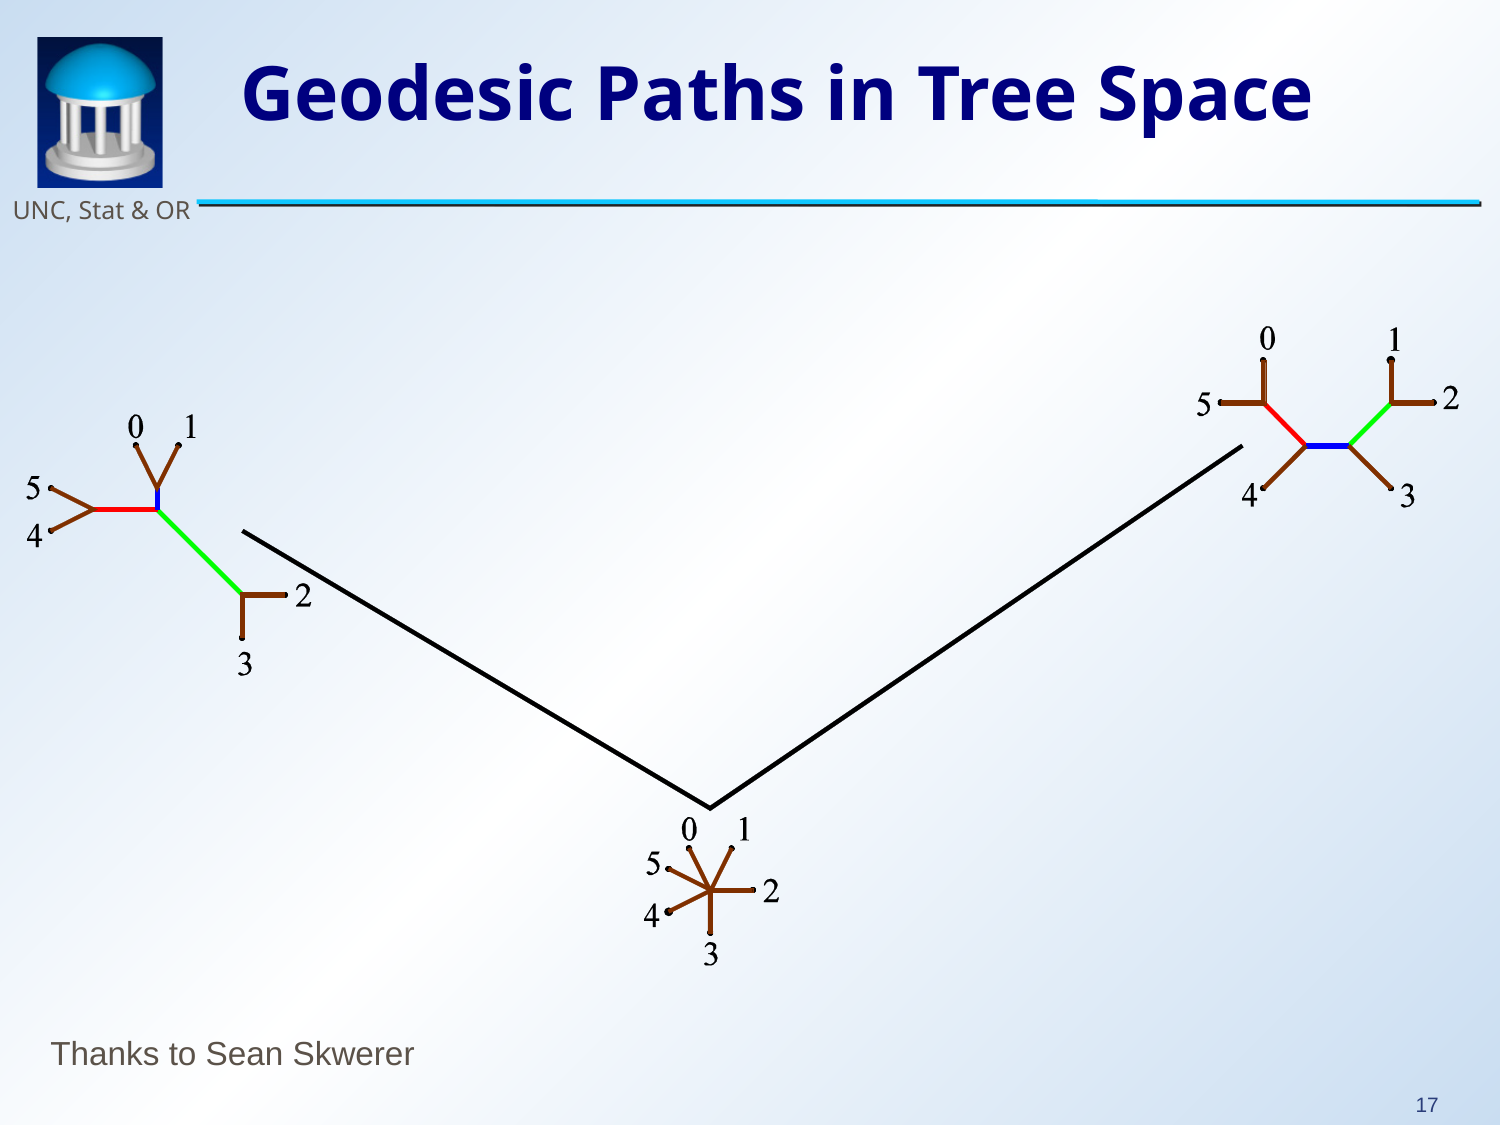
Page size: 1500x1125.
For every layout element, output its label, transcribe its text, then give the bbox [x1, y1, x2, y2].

picture [24, 324, 1462, 966]
title Geodesic Paths in Tree Space [224, 24, 1386, 156]
text_box Thanks to Sean Skwerer [35, 1024, 430, 1080]
